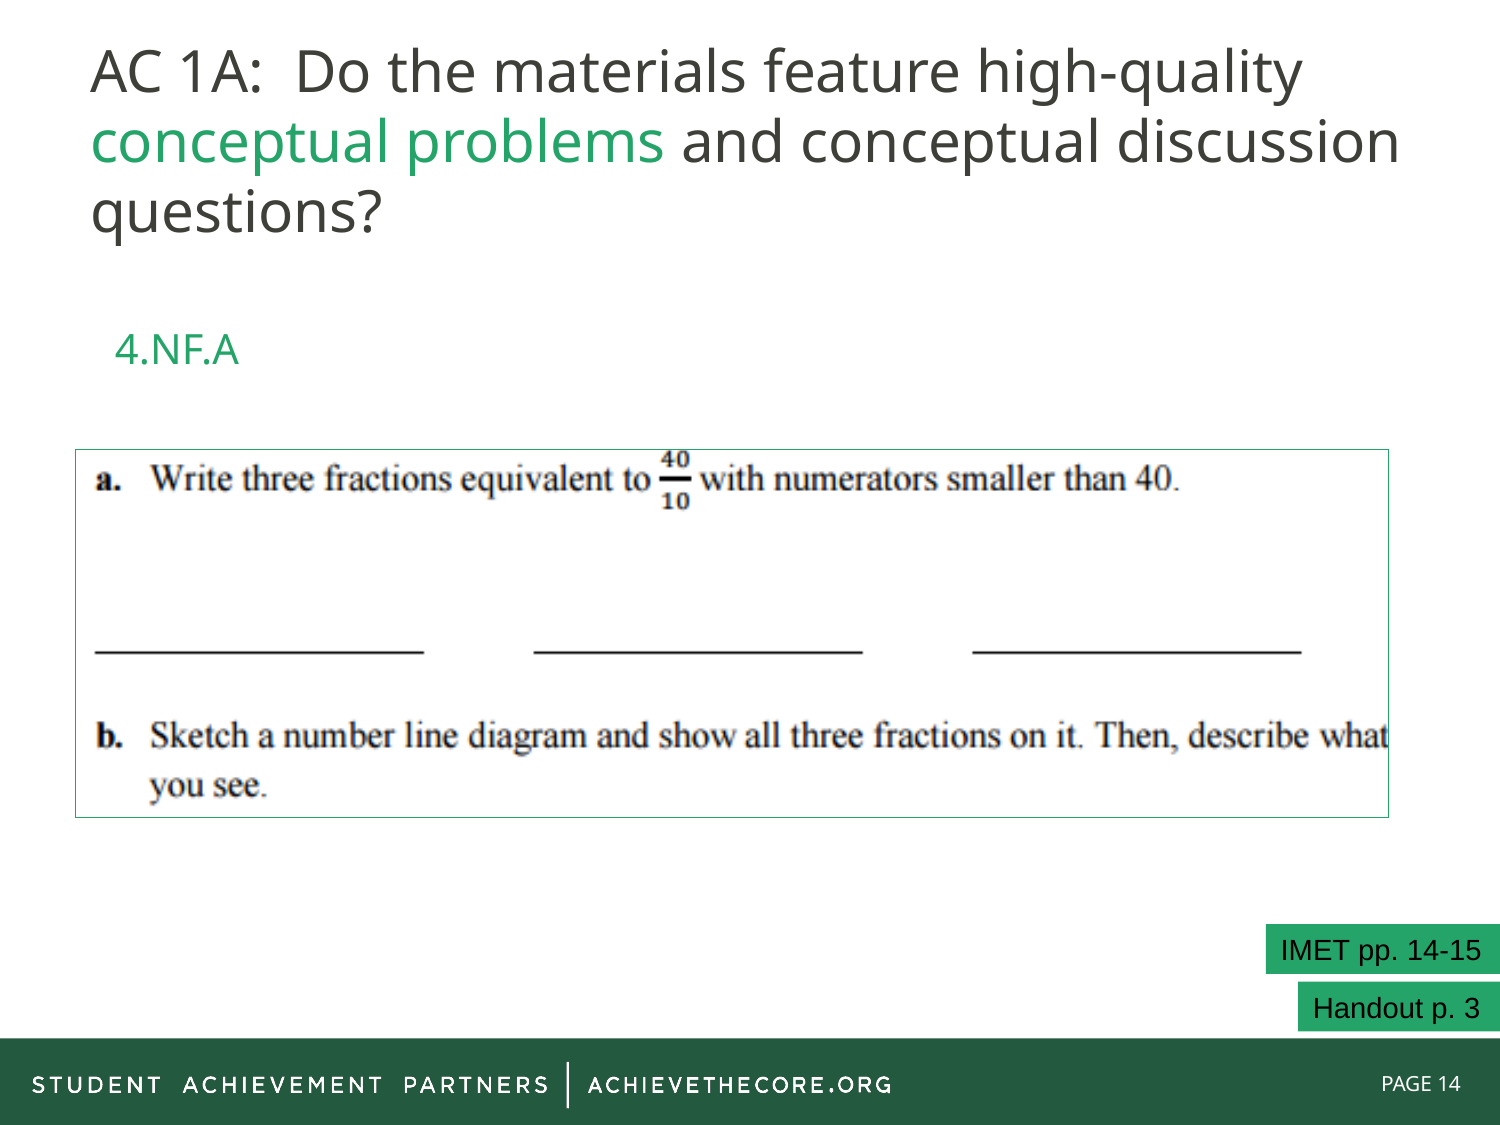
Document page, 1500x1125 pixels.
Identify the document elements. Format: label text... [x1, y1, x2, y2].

picture [12, 1055, 911, 1112]
picture [74, 449, 1389, 819]
title AC 1A: Do the materials feature high-quality conceptual problems and conceptual discussion questions? [75, 45, 1425, 233]
list 4.NF.A [75, 262, 1425, 851]
text_box Handout p. 3 [1298, 981, 1500, 1032]
text_box IMET pp. 14-15 [1265, 924, 1500, 974]
